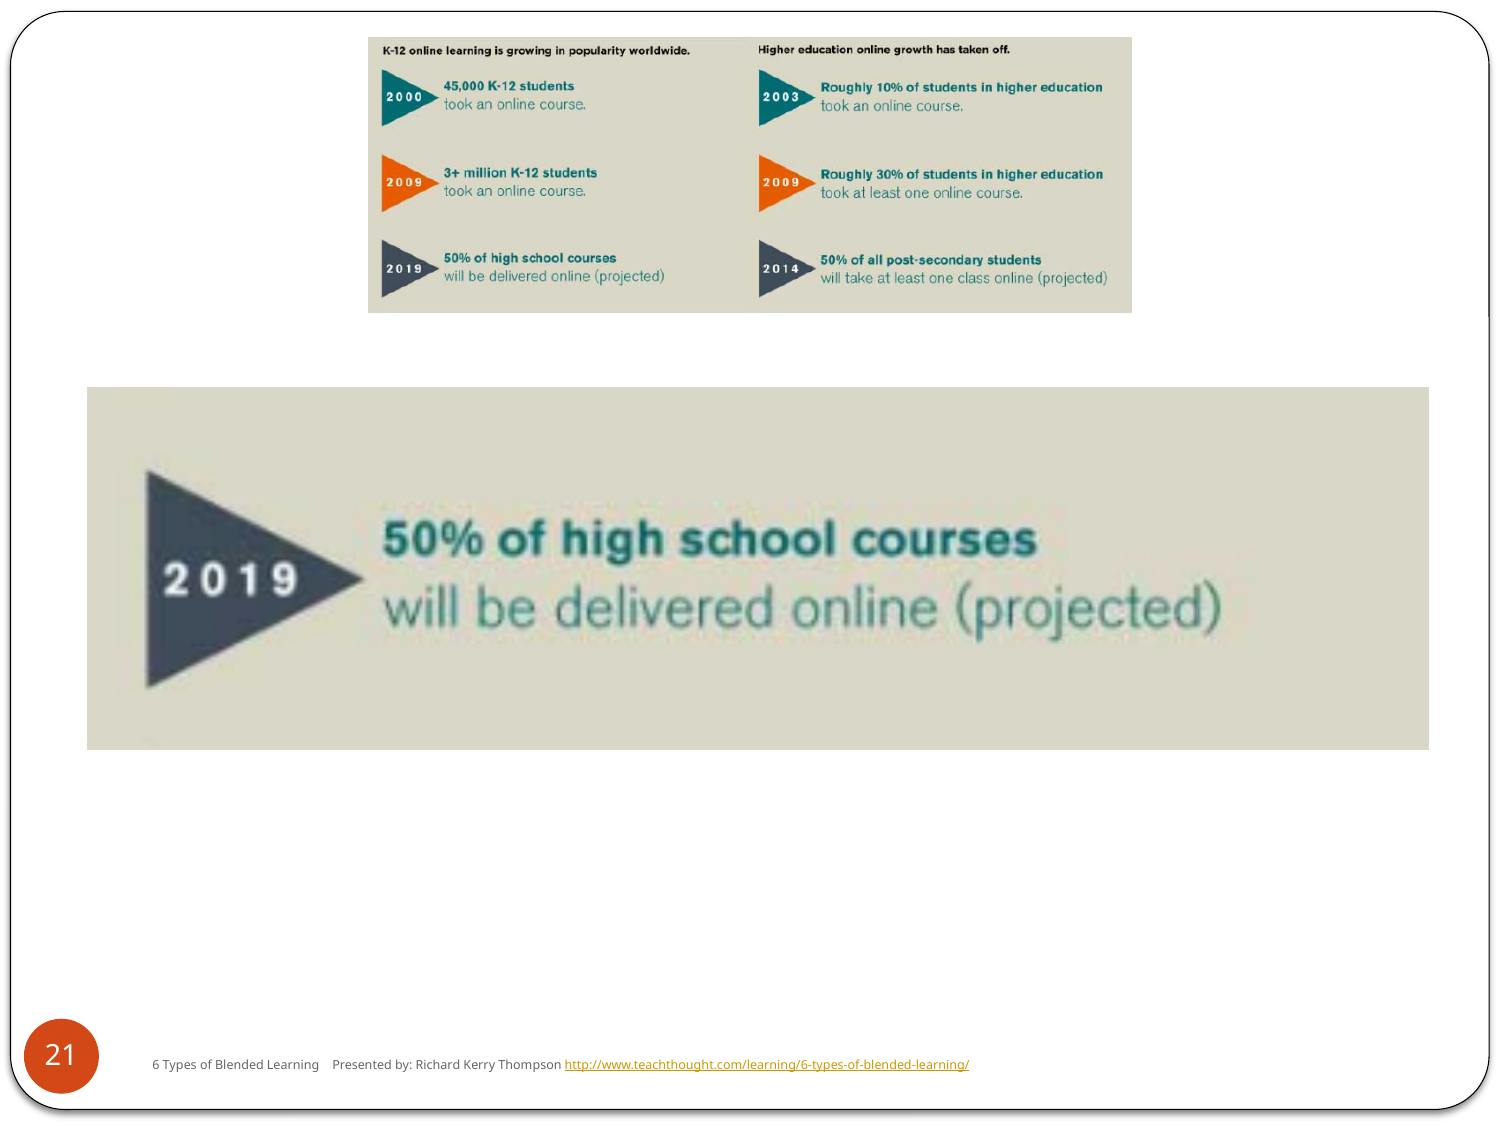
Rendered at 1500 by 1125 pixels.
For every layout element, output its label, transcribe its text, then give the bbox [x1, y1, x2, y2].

picture [368, 37, 1132, 313]
footer 6 Types of Blended Learning Presented by: Richard Kerry Thompson http://www.teachthought.com/learning/6-types-of-blended-learning/ [137, 1042, 988, 1103]
slide_number 21 [23, 1018, 99, 1094]
picture [87, 387, 1429, 751]
